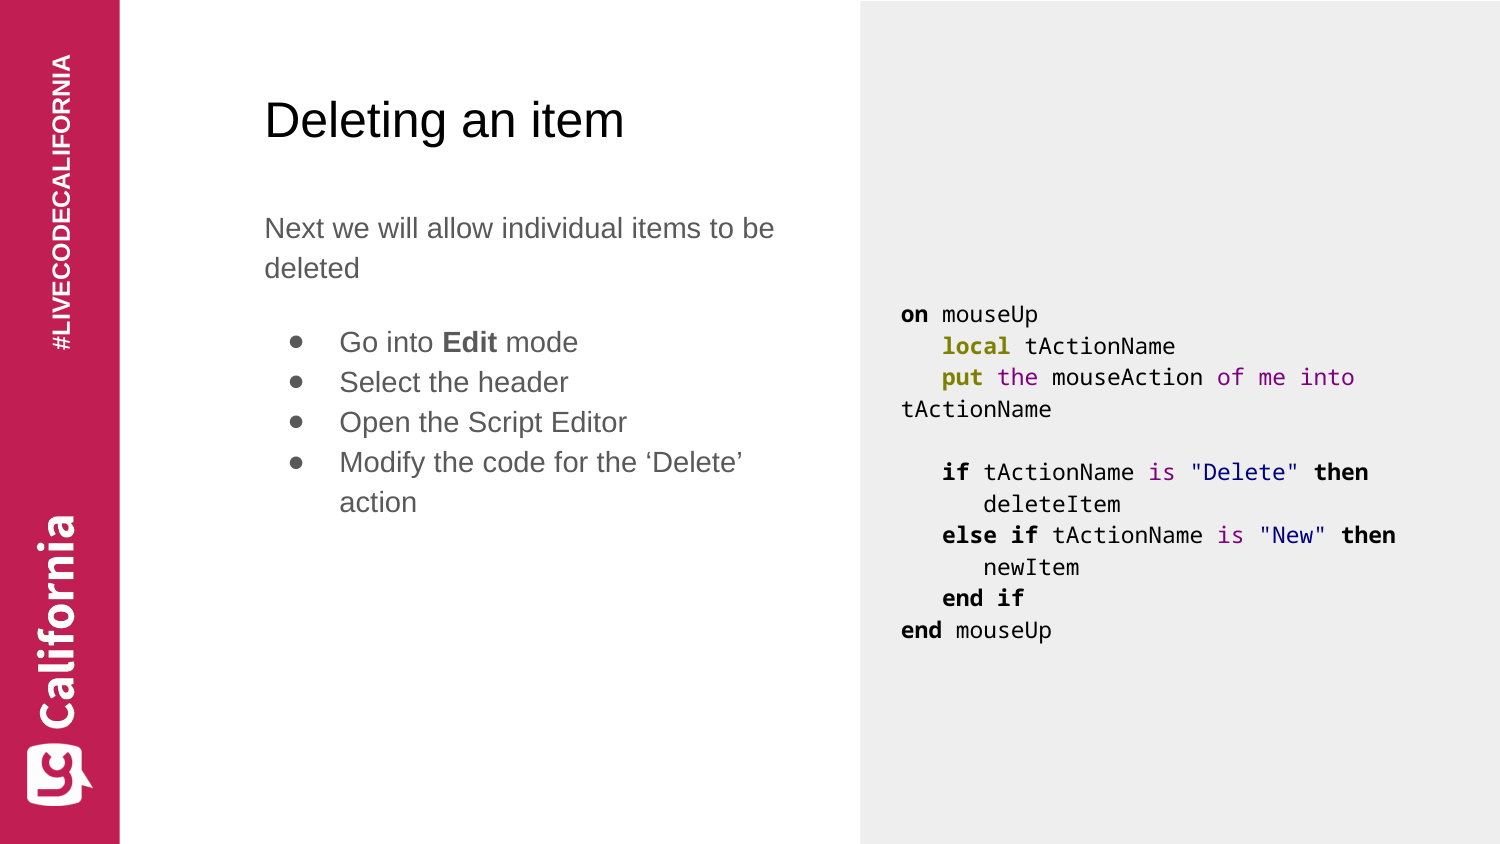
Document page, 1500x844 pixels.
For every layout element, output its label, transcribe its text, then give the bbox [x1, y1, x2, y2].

title Deleting an item [249, 72, 1417, 167]
list on mouseUp local tActionName put the mouseAction of me into tActionName if tActionName is "Delete" then deleteItem else if tActionName is "New" then newItem end if end mouseUp [885, 189, 1449, 750]
text_box [860, 1, 1500, 844]
list Next we will allow individual items to be deleted Go into Edit mode Select the header Open the Script Editor Modify the code for the ‘Delete’ action [249, 189, 813, 750]
picture [0, 0, 120, 844]
